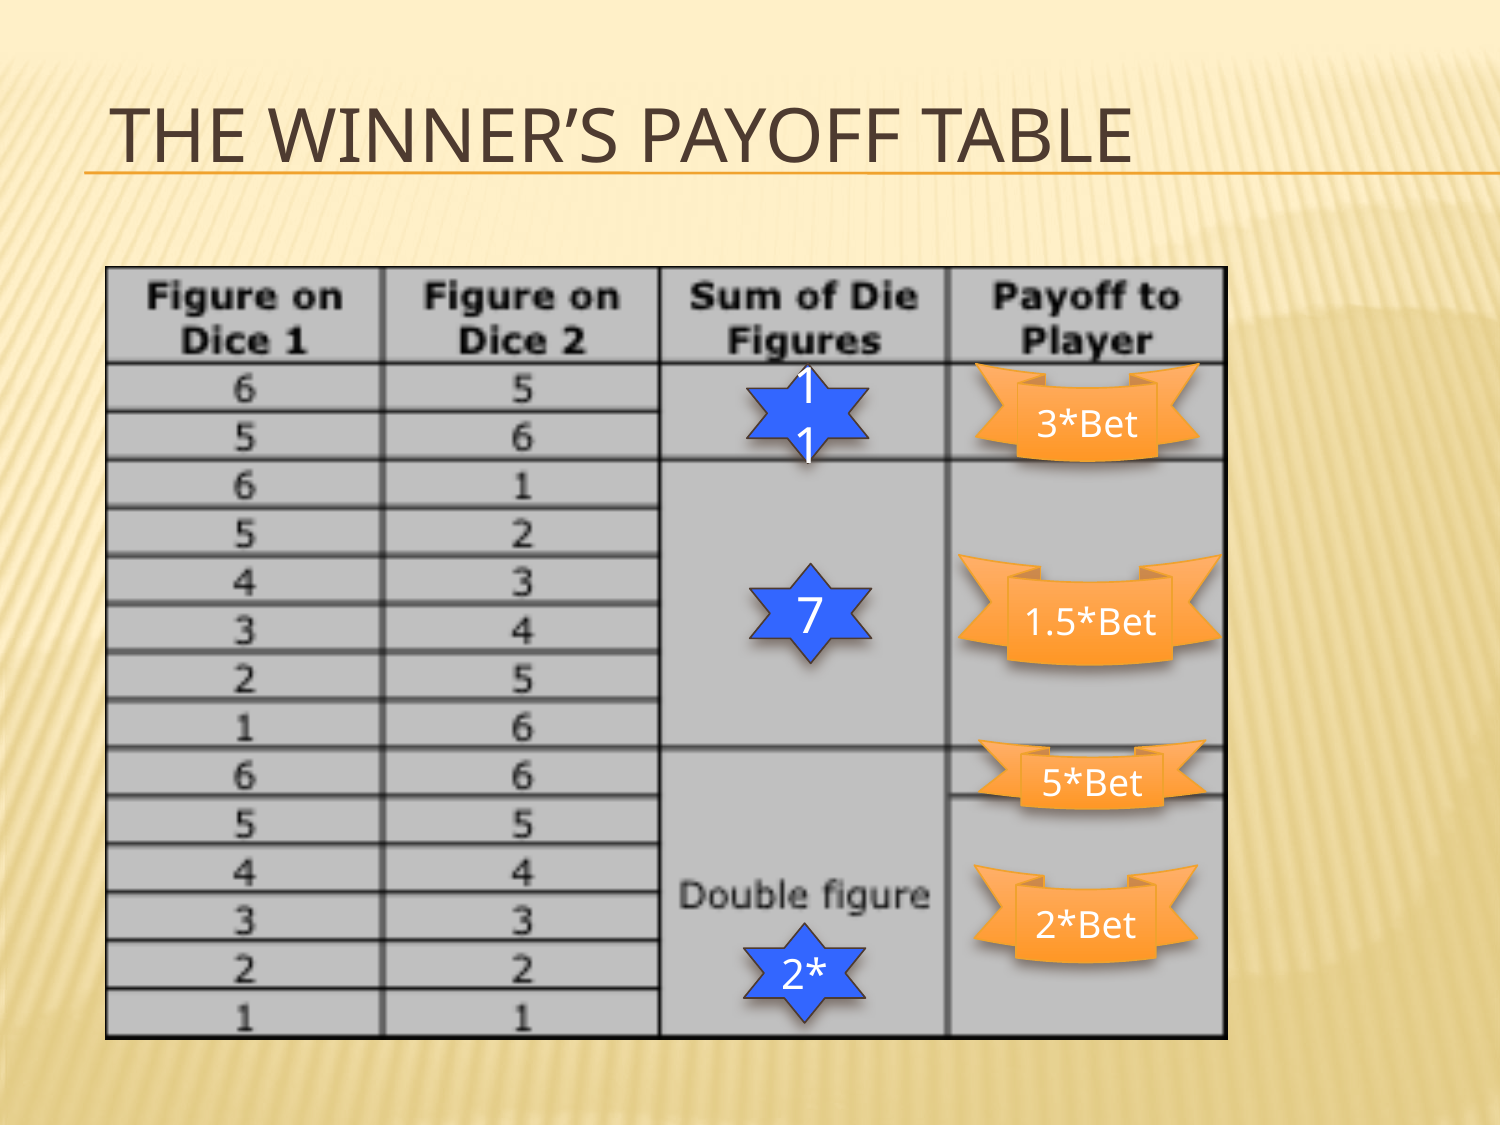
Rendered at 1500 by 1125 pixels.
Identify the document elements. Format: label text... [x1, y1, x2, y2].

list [105, 266, 1229, 1041]
title The Winner’s Payoff Table [94, 64, 1394, 201]
